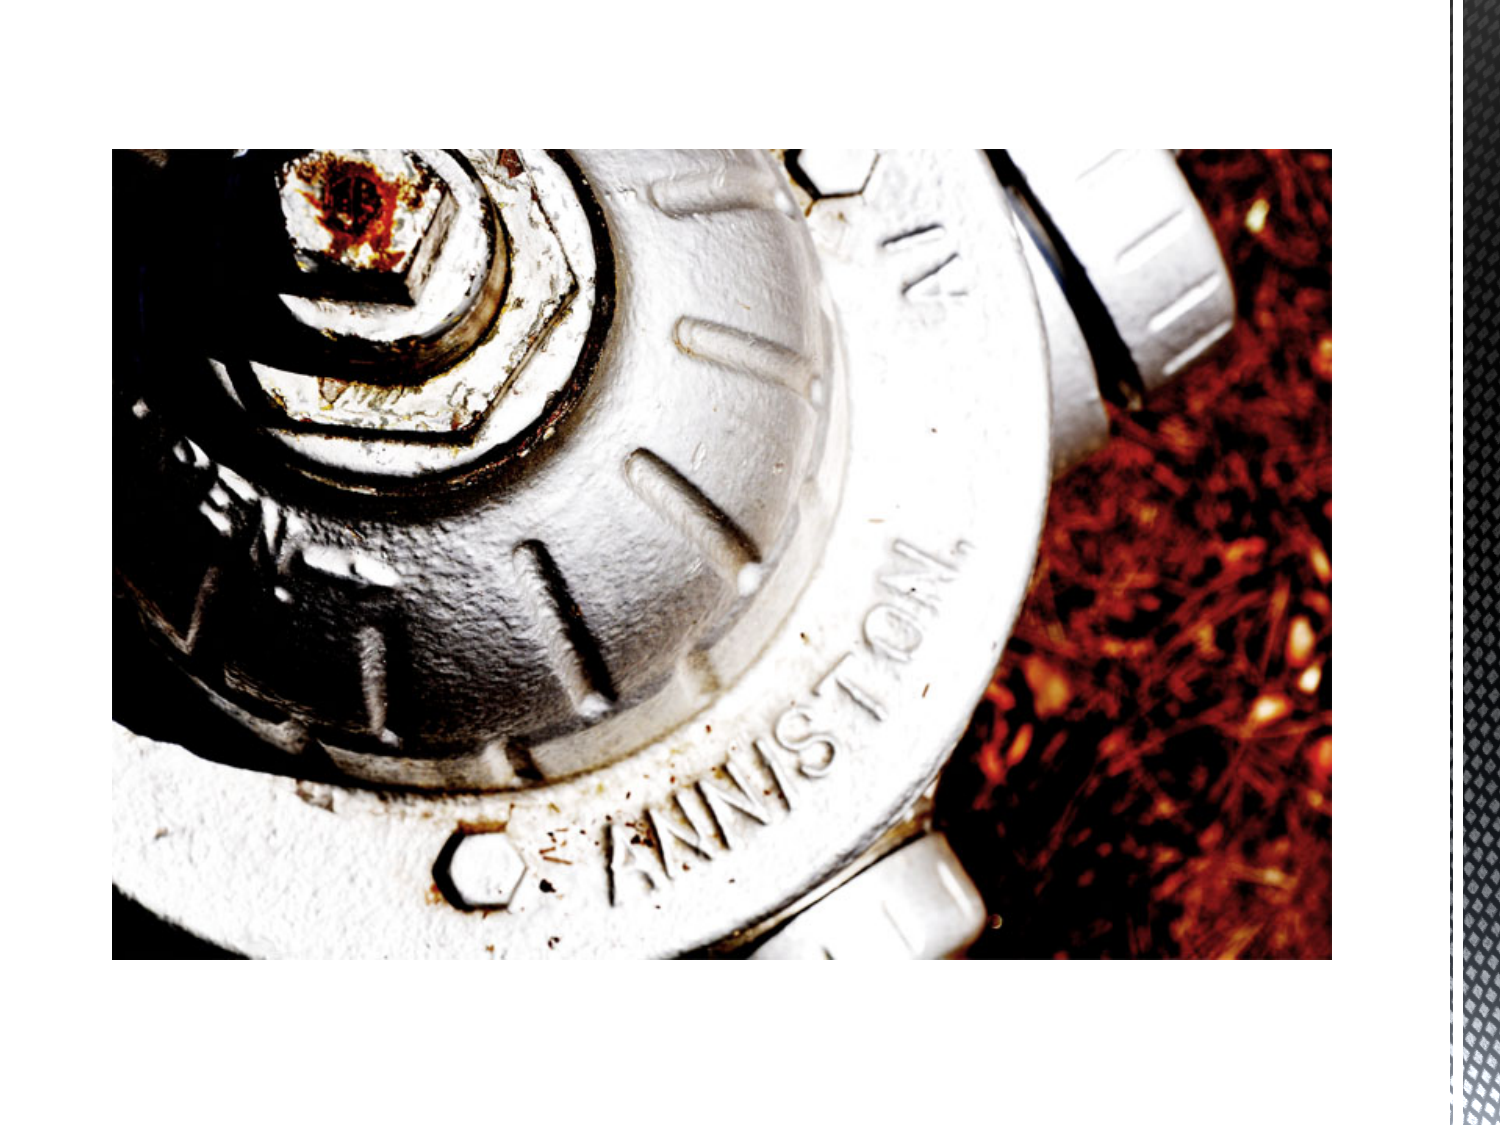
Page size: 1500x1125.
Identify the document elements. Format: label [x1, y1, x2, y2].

picture [1447, 0, 1500, 1125]
picture [112, 149, 1332, 960]
